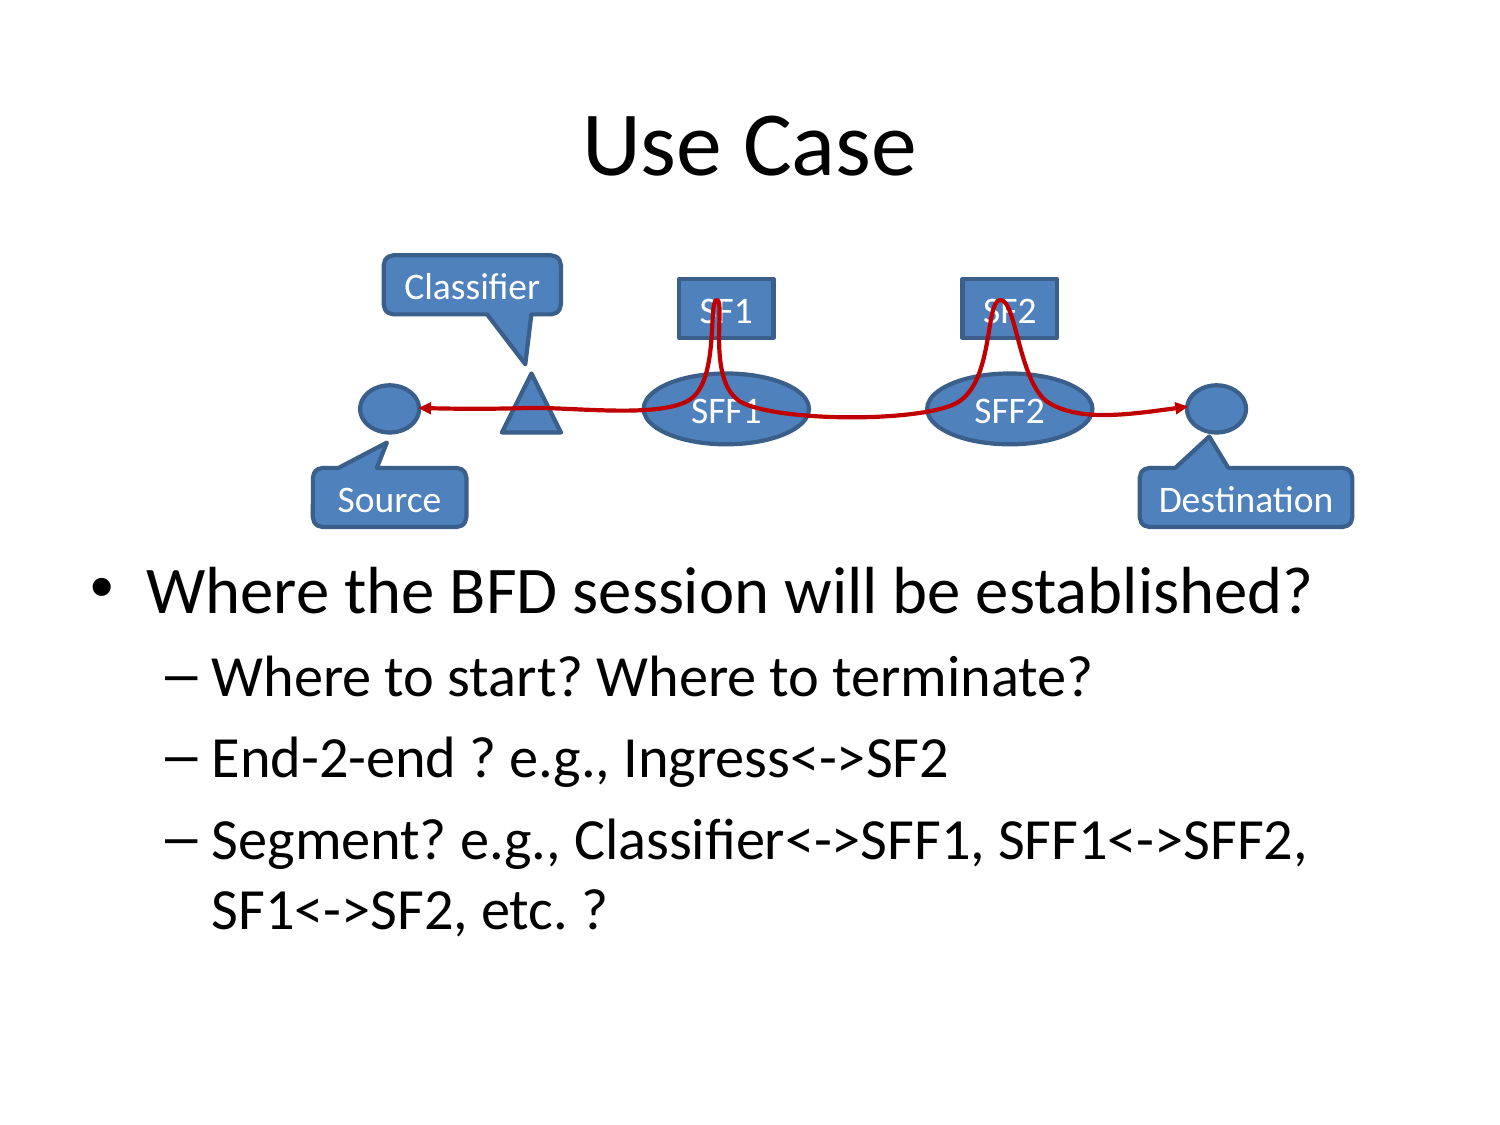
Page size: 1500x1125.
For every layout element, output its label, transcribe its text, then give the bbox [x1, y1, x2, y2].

text_box SFF1 [723, 371, 811, 407]
text_box Source [310, 440, 469, 530]
text_box [358, 383, 422, 435]
text_box SF2 [960, 277, 1059, 340]
text_box SFF1 [641, 372, 705, 407]
text_box [500, 409, 563, 435]
list Where the BFD session will be established? Where to start? Where to terminate? End-2-end ? e.g., Ingress<->SF2 Segment? e.g., Classifier<->SFF1, SFF1<->SFF2, SF1<->SF2, etc. ? [75, 538, 1425, 1005]
text_box Destination [1137, 434, 1355, 530]
text_box [512, 371, 551, 407]
text_box SFF1 [641, 408, 809, 447]
text_box Classifier [381, 253, 564, 367]
title Use Case [75, 45, 1425, 233]
text_box SFF2 [1030, 372, 1095, 406]
text_box SFF2 [925, 407, 1093, 447]
text_box SF1 [677, 277, 776, 340]
text_box SFF2 [925, 374, 977, 407]
text_box [1184, 383, 1249, 435]
text_box [418, 299, 1188, 419]
